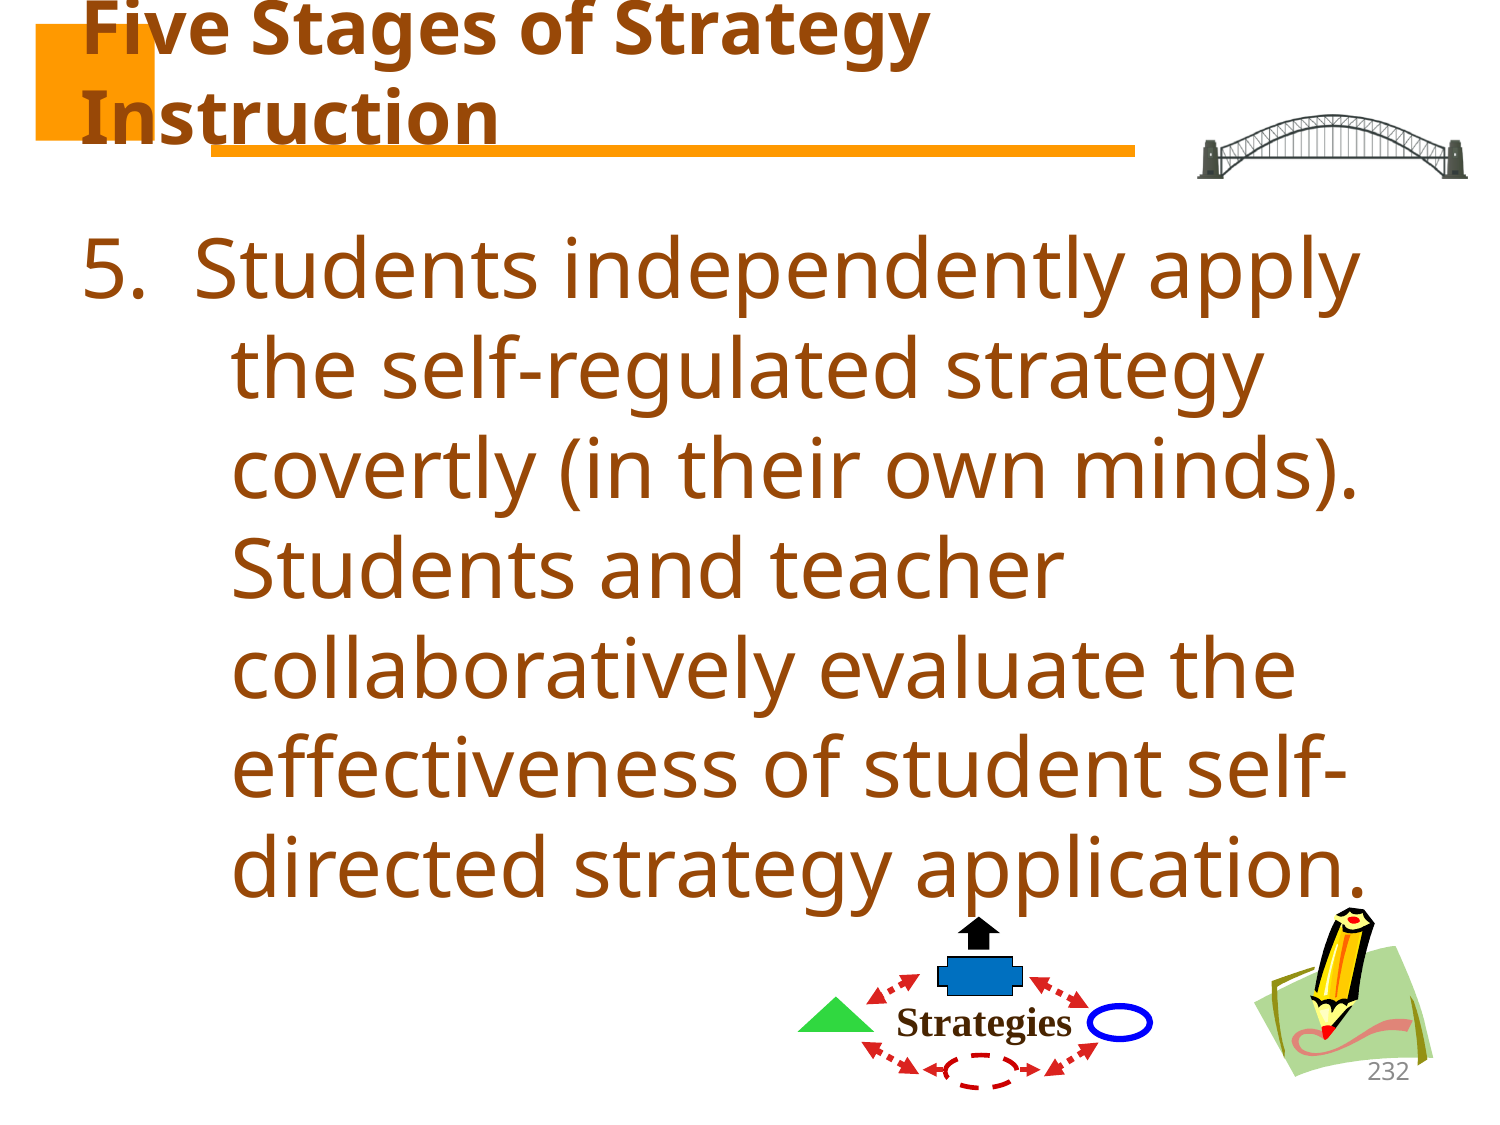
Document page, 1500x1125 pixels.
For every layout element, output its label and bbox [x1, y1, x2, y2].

text_box [797, 916, 1151, 1089]
picture [1253, 904, 1437, 1080]
picture [1197, 114, 1469, 179]
title [65, 0, 1366, 172]
slide_number [1074, 1042, 1425, 1103]
text_box [34, 22, 65, 143]
list [65, 207, 1436, 1041]
